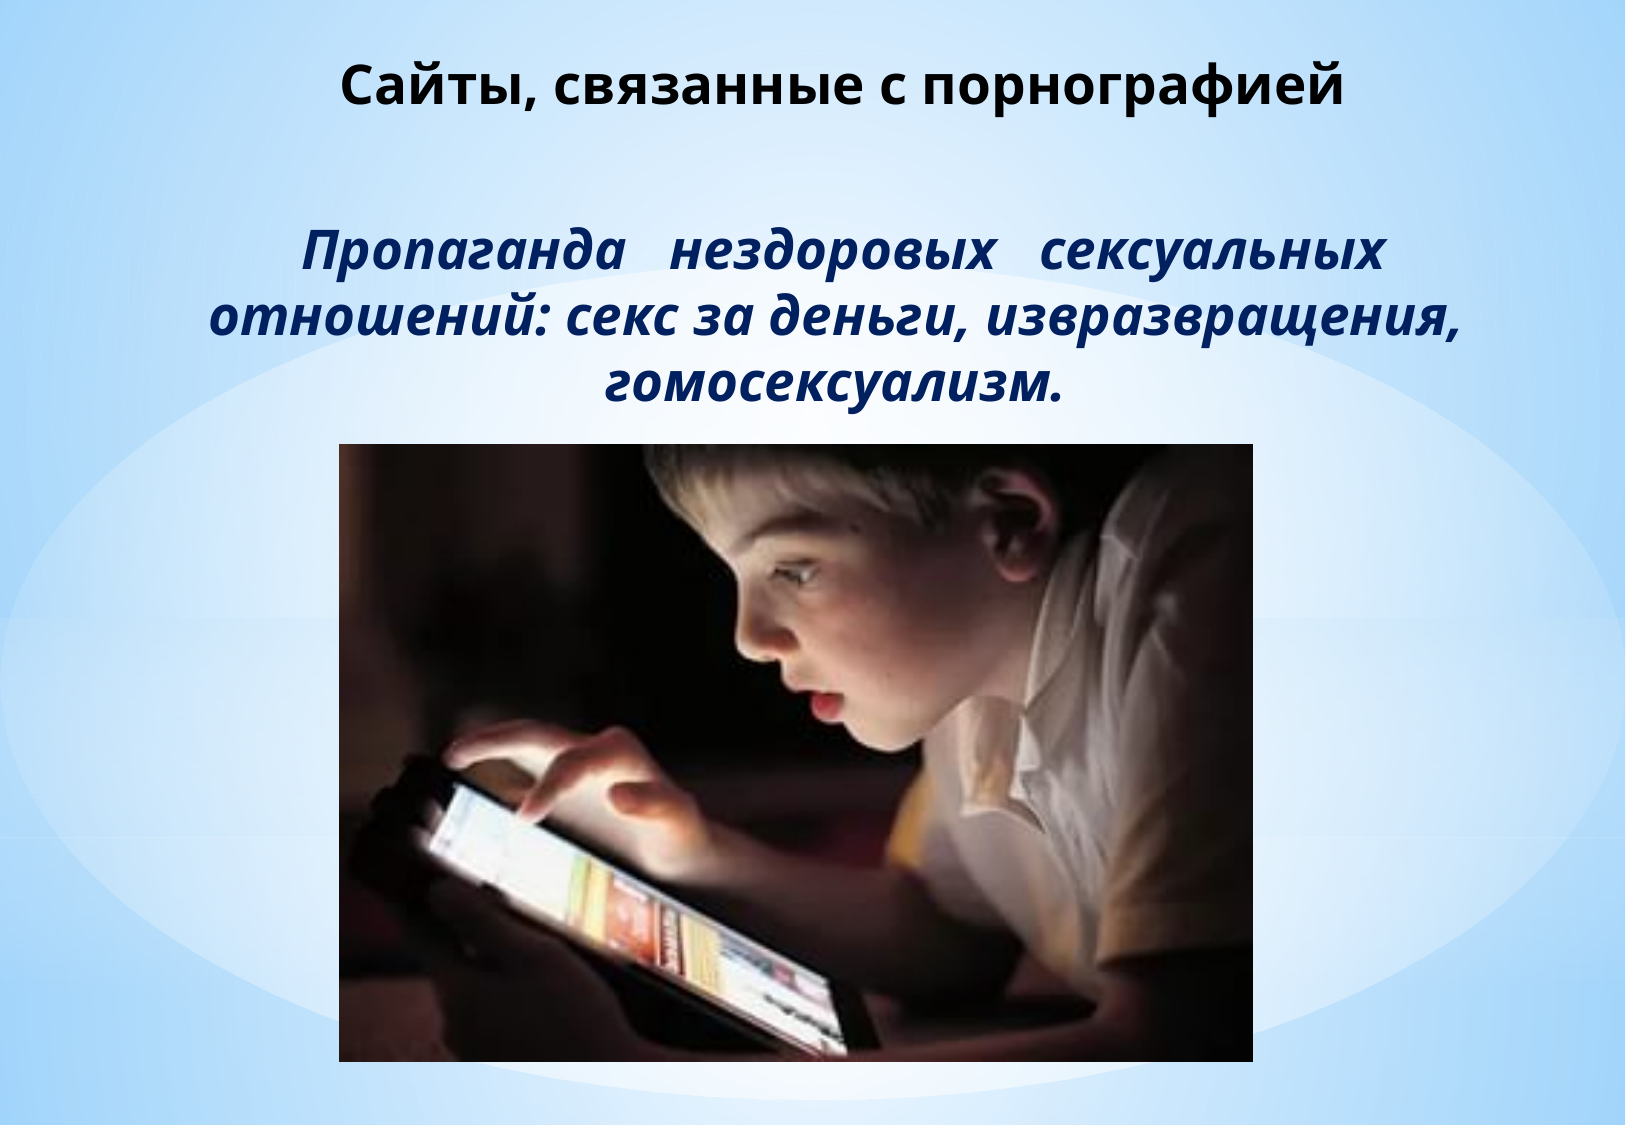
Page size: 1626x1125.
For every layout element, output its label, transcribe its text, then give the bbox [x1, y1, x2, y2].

list Сайты, связанные с порнографией Пропаганда нездоровых сексуальных отношений: секс за деньги, извразвращения, гомосексуализм. [184, 42, 1496, 421]
picture [339, 444, 1253, 1062]
